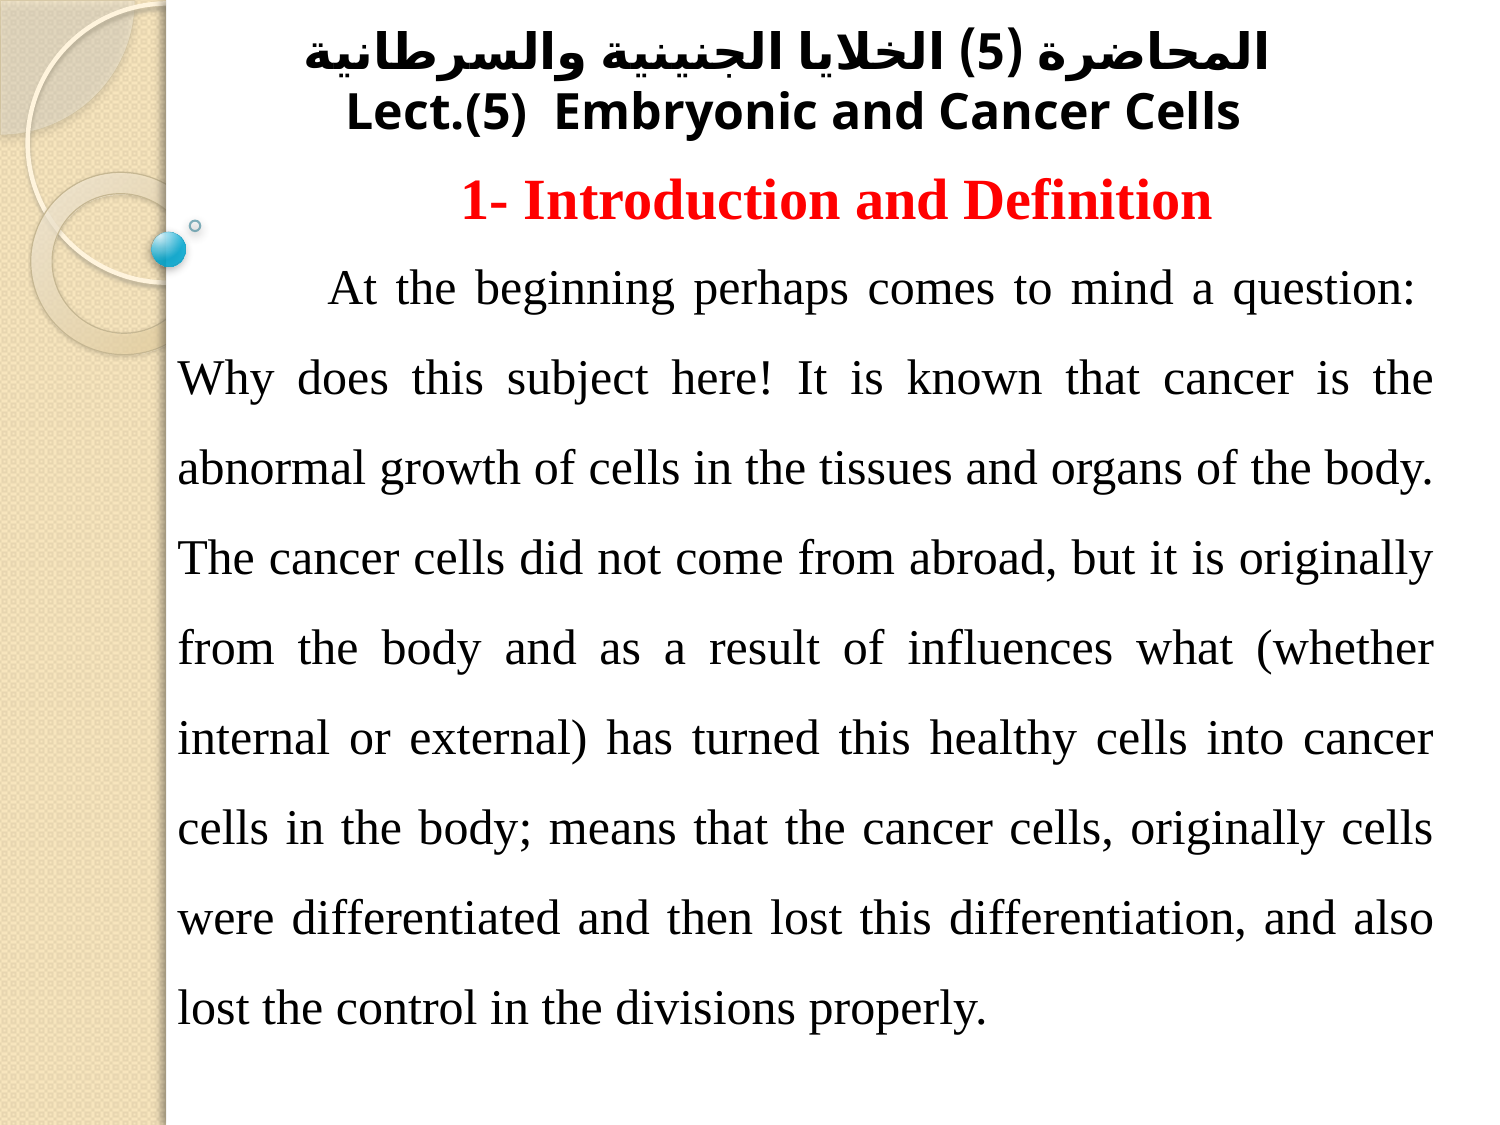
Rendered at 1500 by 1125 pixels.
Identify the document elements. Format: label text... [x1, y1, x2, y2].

text_box المحاضرة (5) الخلايا الجنينية والسرطانية Lect.(5) Embryonic and Cancer Cells [212, 12, 1375, 148]
text_box At the beginning perhaps comes to mind a question: Why does this subject here! It is known that cancer is the abnormal growth of cells in the tissues and organs of the body. The cancer cells did not come from abroad, but it is originally from the body and as a result of influences what (whether internal or external) has turned this healthy cells into cancer cells in the body; means that the cancer cells, originally cells were differentiated and then lost this differentiation, and also lost the control in the divisions properly. [162, 216, 1450, 1042]
text_box 1- Introduction and Definition [412, 154, 1263, 216]
